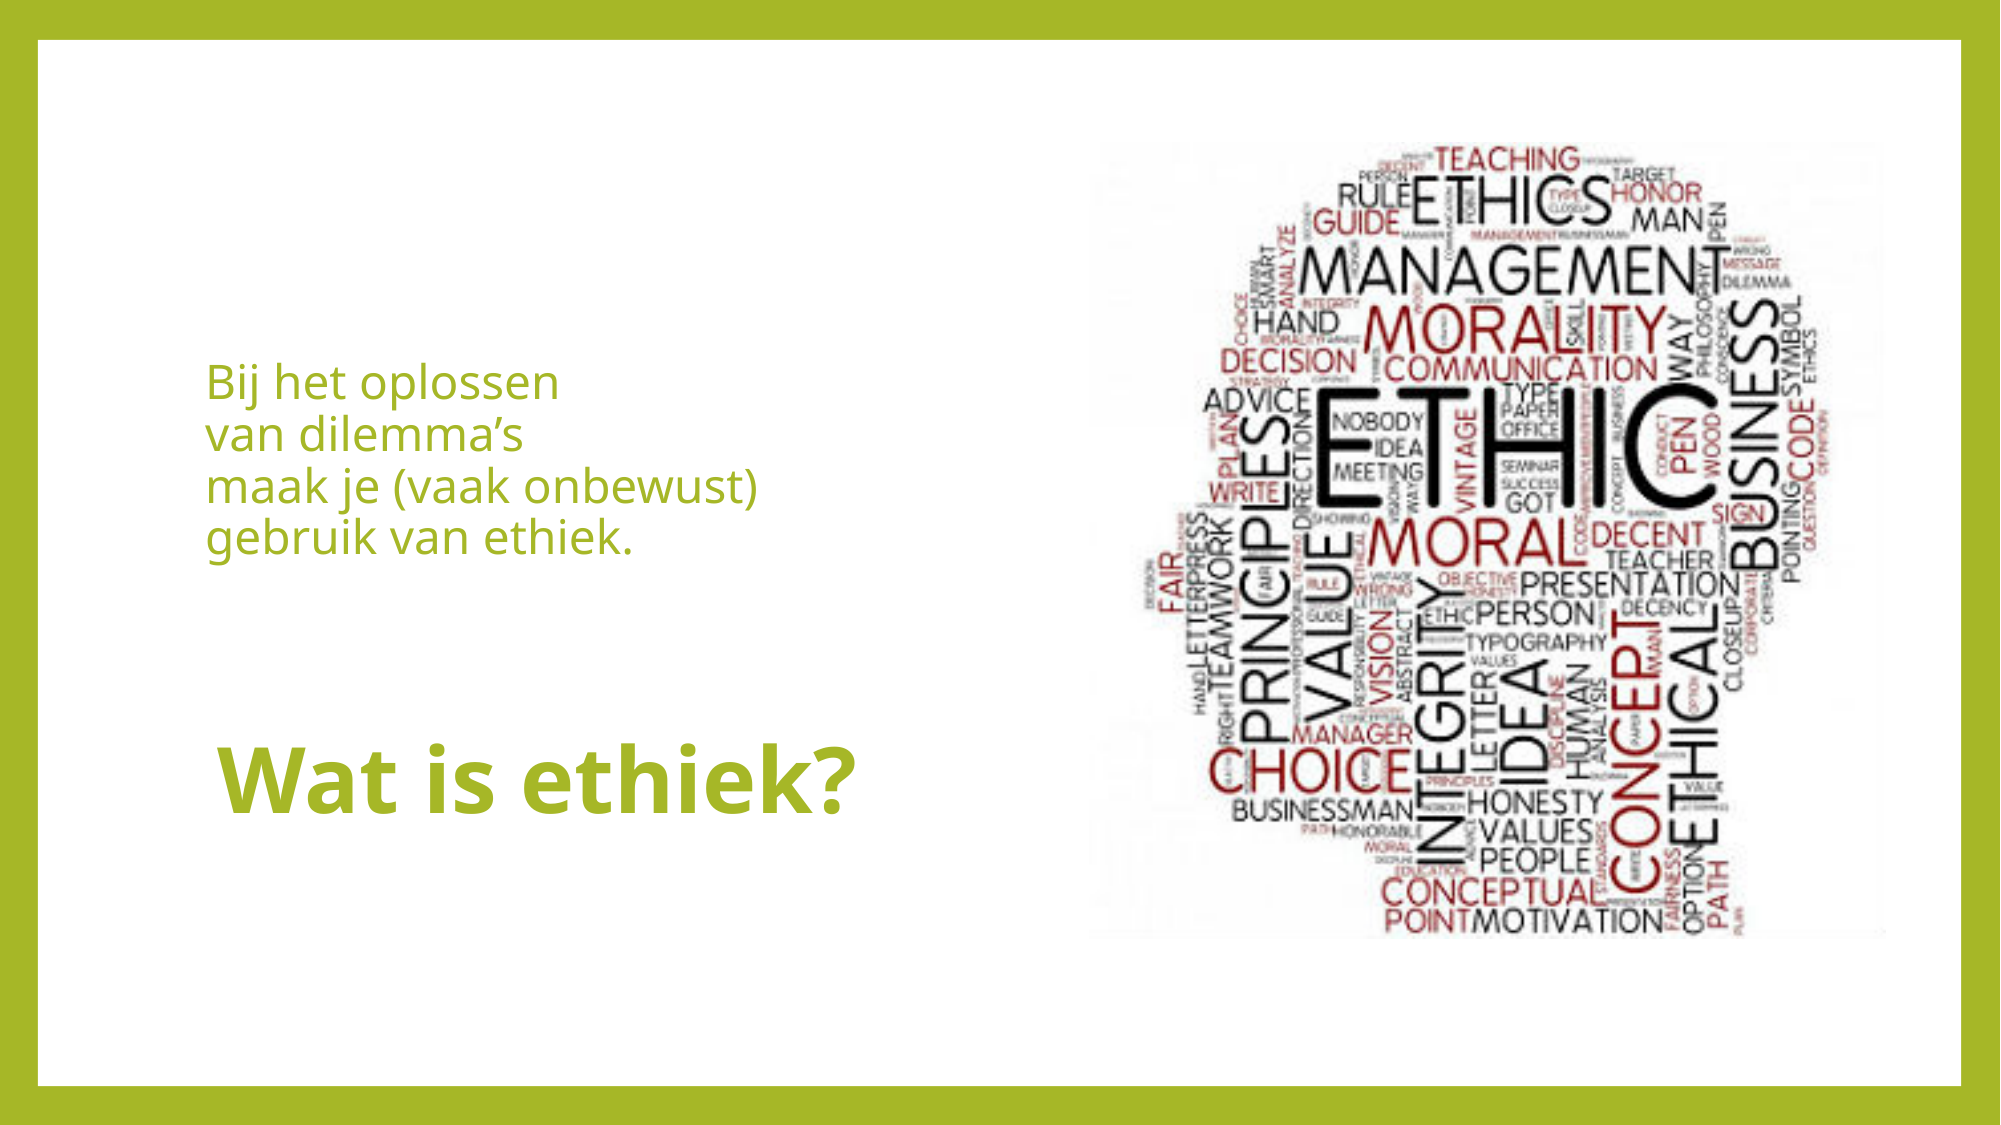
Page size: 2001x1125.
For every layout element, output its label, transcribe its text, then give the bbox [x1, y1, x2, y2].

list Wat is ethiek? [190, 726, 1810, 1125]
title Bij het oplossen van dilemma’s maak je (vaak onbewust) gebruik van ethiek. [190, 350, 1083, 574]
picture [1088, 141, 1886, 939]
